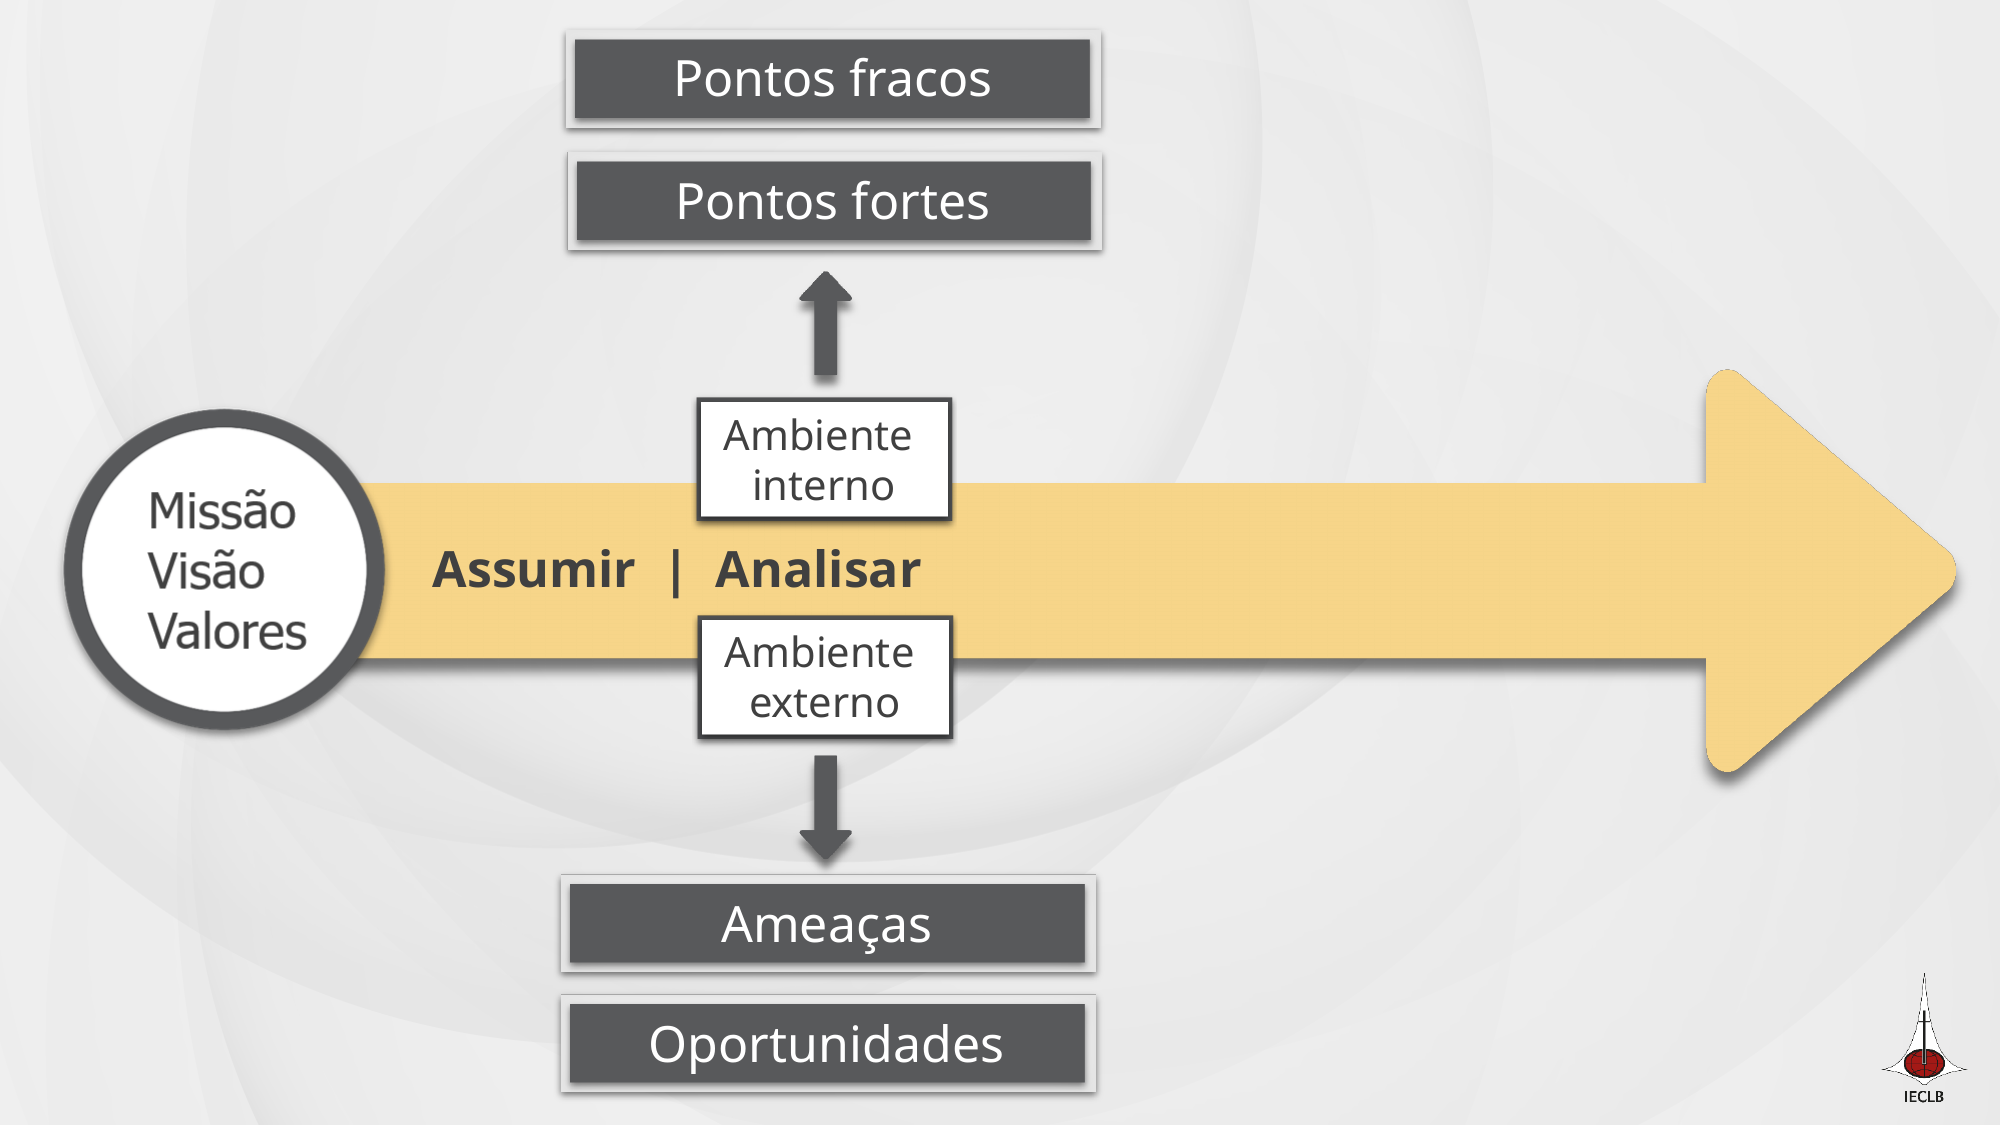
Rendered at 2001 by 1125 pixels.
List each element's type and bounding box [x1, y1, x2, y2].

text_box [533, 855, 1123, 975]
text_box [691, 202, 957, 534]
text_box [539, 132, 1129, 269]
text_box [538, 10, 1128, 147]
text_box [692, 602, 958, 928]
text_box [533, 975, 1123, 1111]
picture [0, 0, 2000, 1125]
